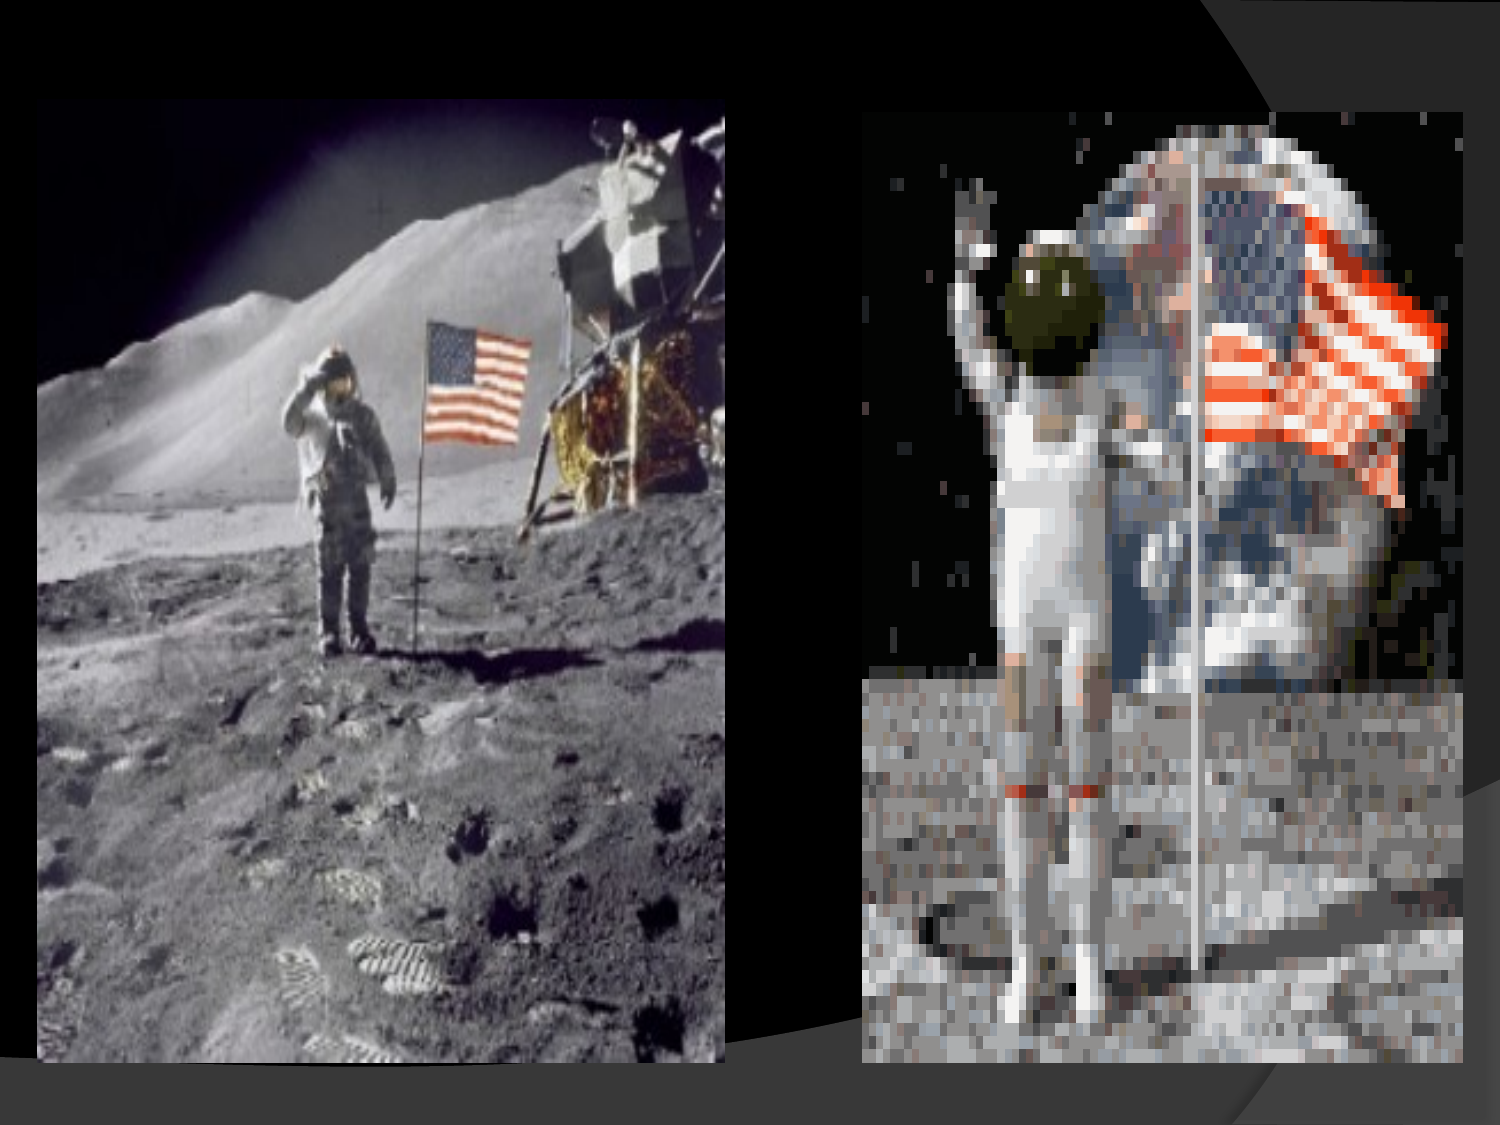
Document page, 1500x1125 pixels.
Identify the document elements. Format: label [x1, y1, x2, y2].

picture [862, 112, 1463, 1063]
list [37, 99, 726, 1063]
